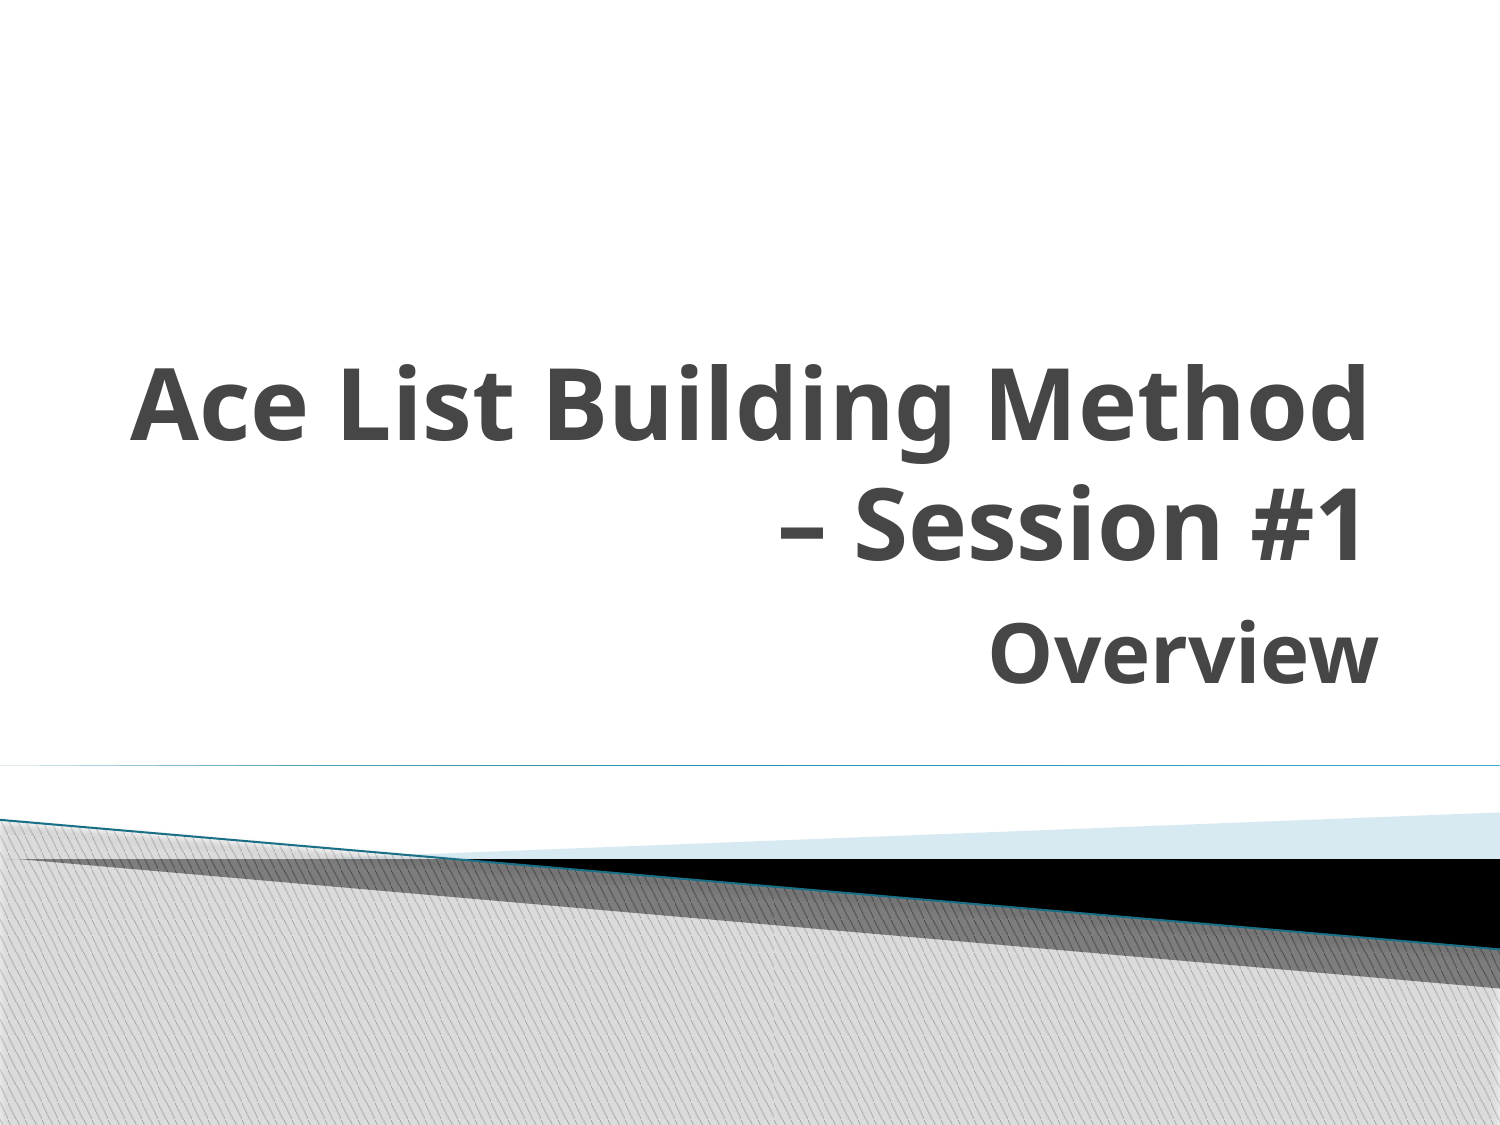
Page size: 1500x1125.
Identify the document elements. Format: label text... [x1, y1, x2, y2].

picture [5, 859, 1500, 989]
subtitle Overview [112, 592, 1388, 790]
title Ace List Building Method – Session #1 [112, 287, 1388, 588]
